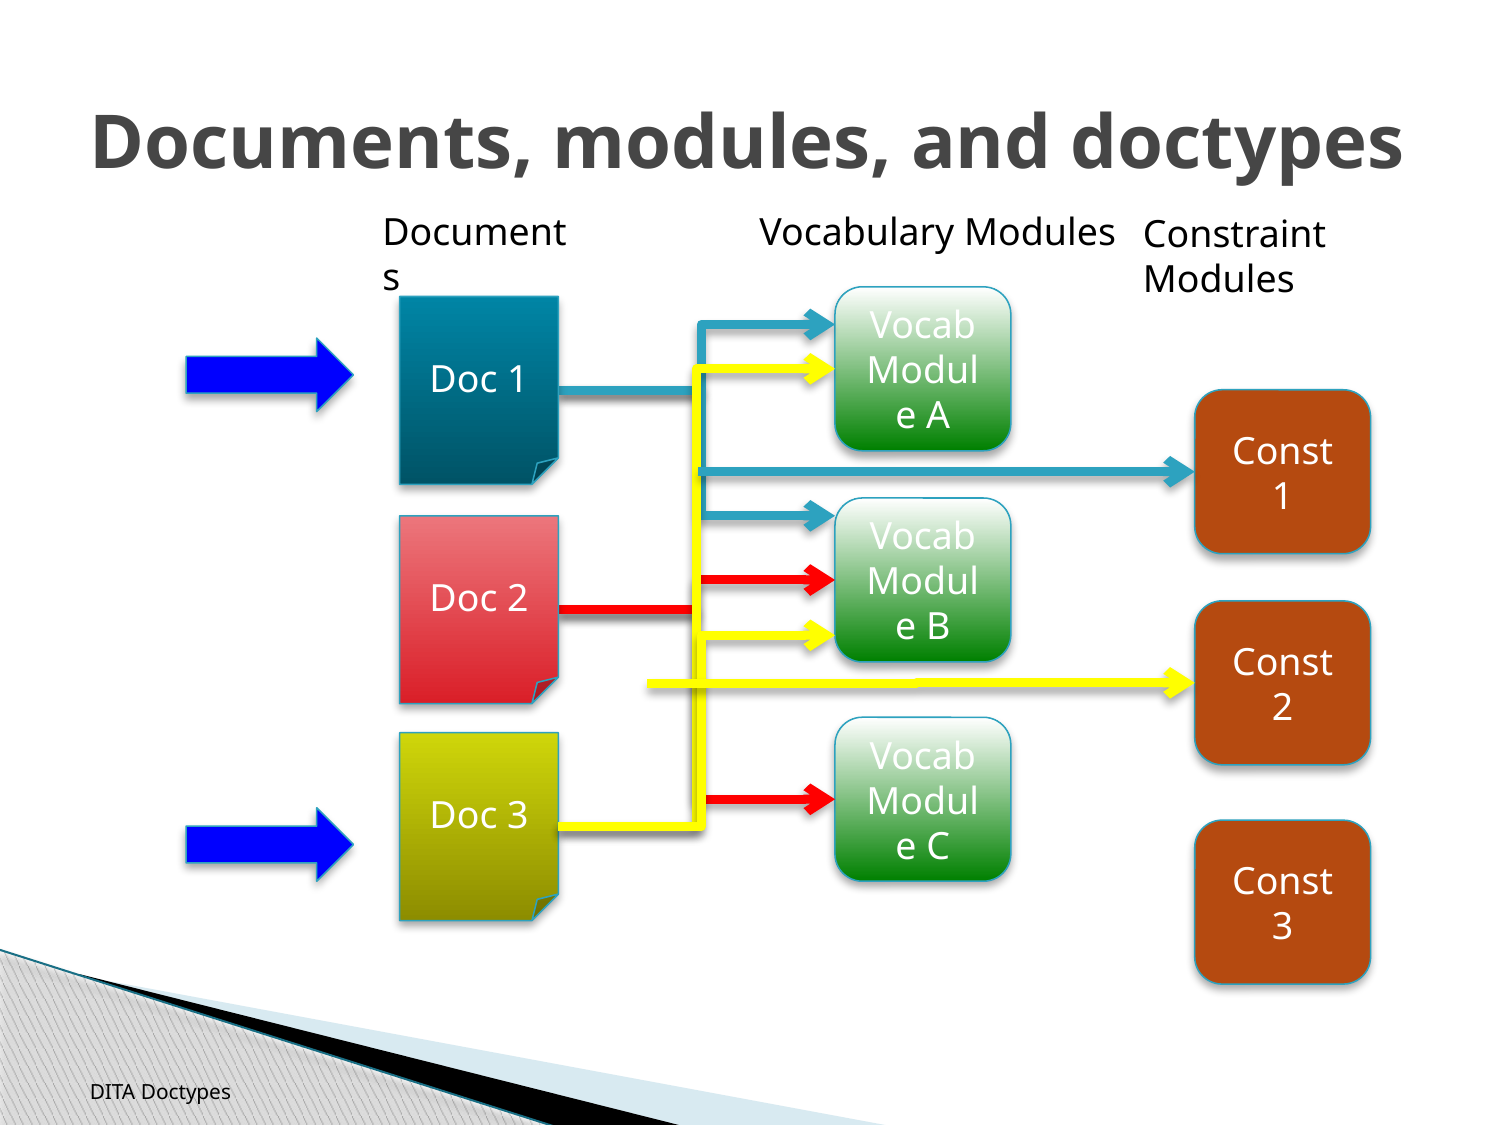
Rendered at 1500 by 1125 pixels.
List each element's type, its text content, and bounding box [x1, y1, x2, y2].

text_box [399, 296, 559, 921]
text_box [1194, 389, 1371, 985]
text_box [558, 368, 836, 827]
title Documents, modules, and doctypes [75, 45, 1425, 233]
text_box Constraint Modules [1128, 202, 1491, 307]
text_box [565, 324, 836, 368]
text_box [646, 471, 1195, 684]
text_box Documents [367, 200, 599, 305]
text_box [834, 695, 1012, 882]
text_box Vocabulary Modules [744, 200, 1155, 260]
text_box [185, 337, 354, 882]
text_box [834, 286, 1012, 471]
